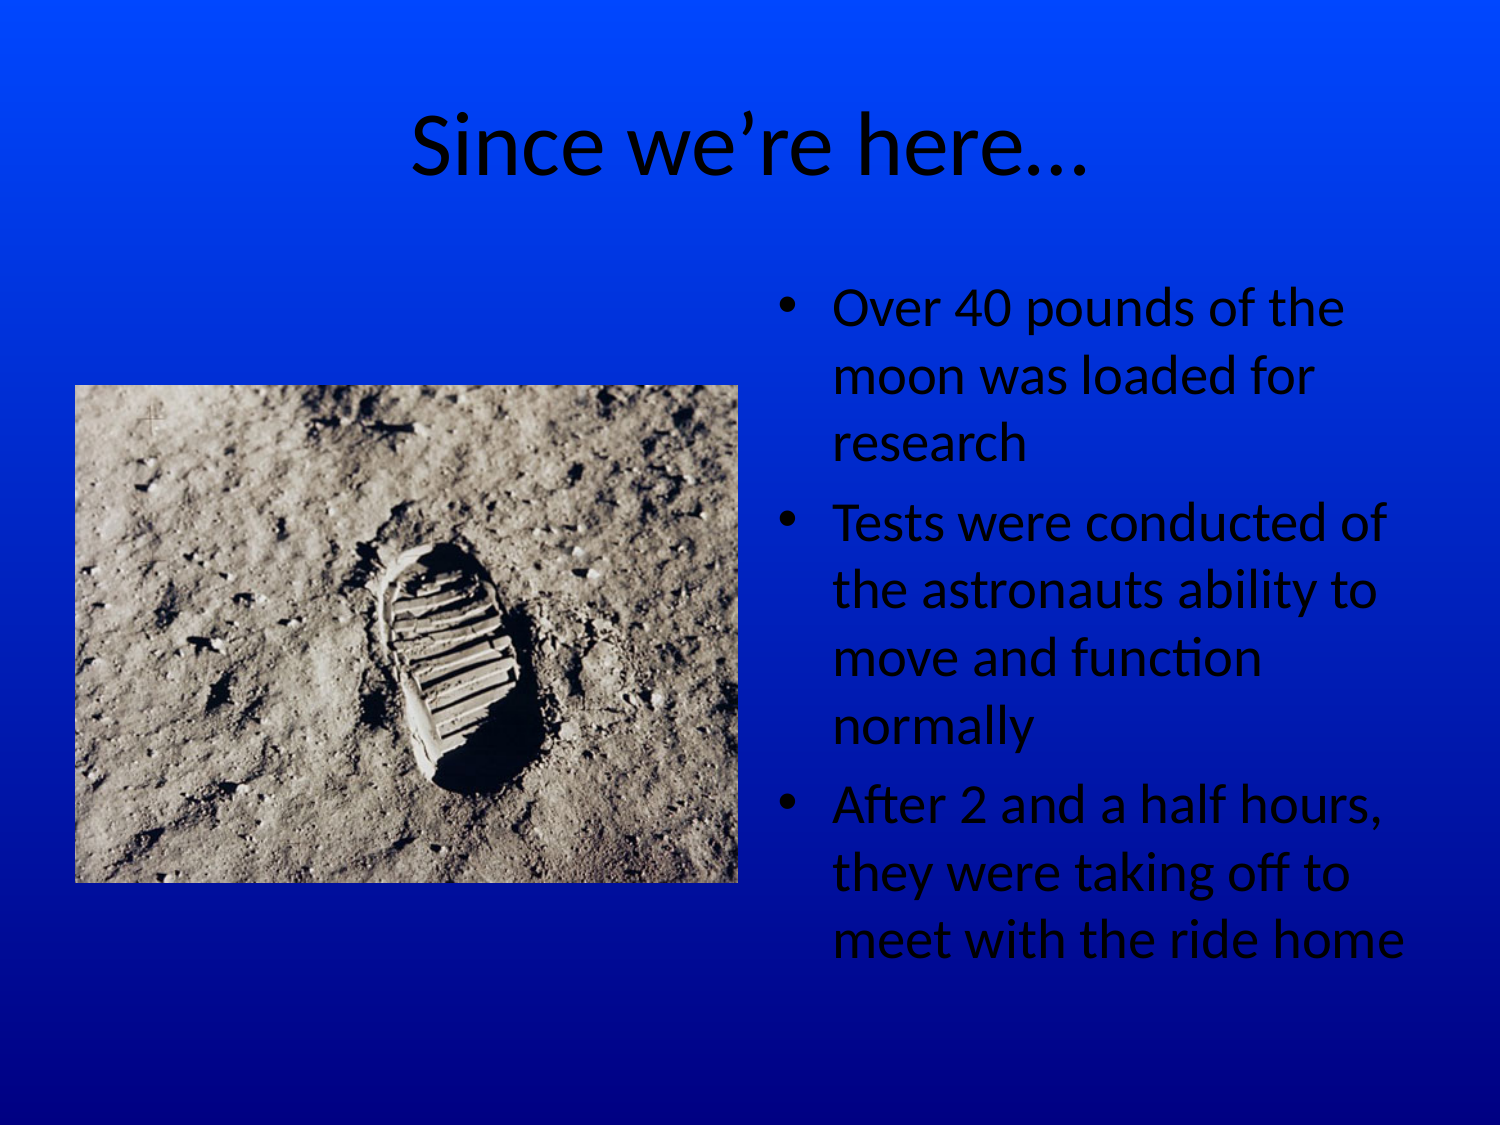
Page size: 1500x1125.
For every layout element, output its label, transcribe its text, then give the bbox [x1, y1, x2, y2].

list Over 40 pounds of the moon was loaded for research Tests were conducted of the astronauts ability to move and function normally After 2 and a half hours, they were taking off to meet with the ride home [762, 262, 1425, 1005]
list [74, 384, 738, 883]
title Since we’re here… [75, 45, 1425, 233]
